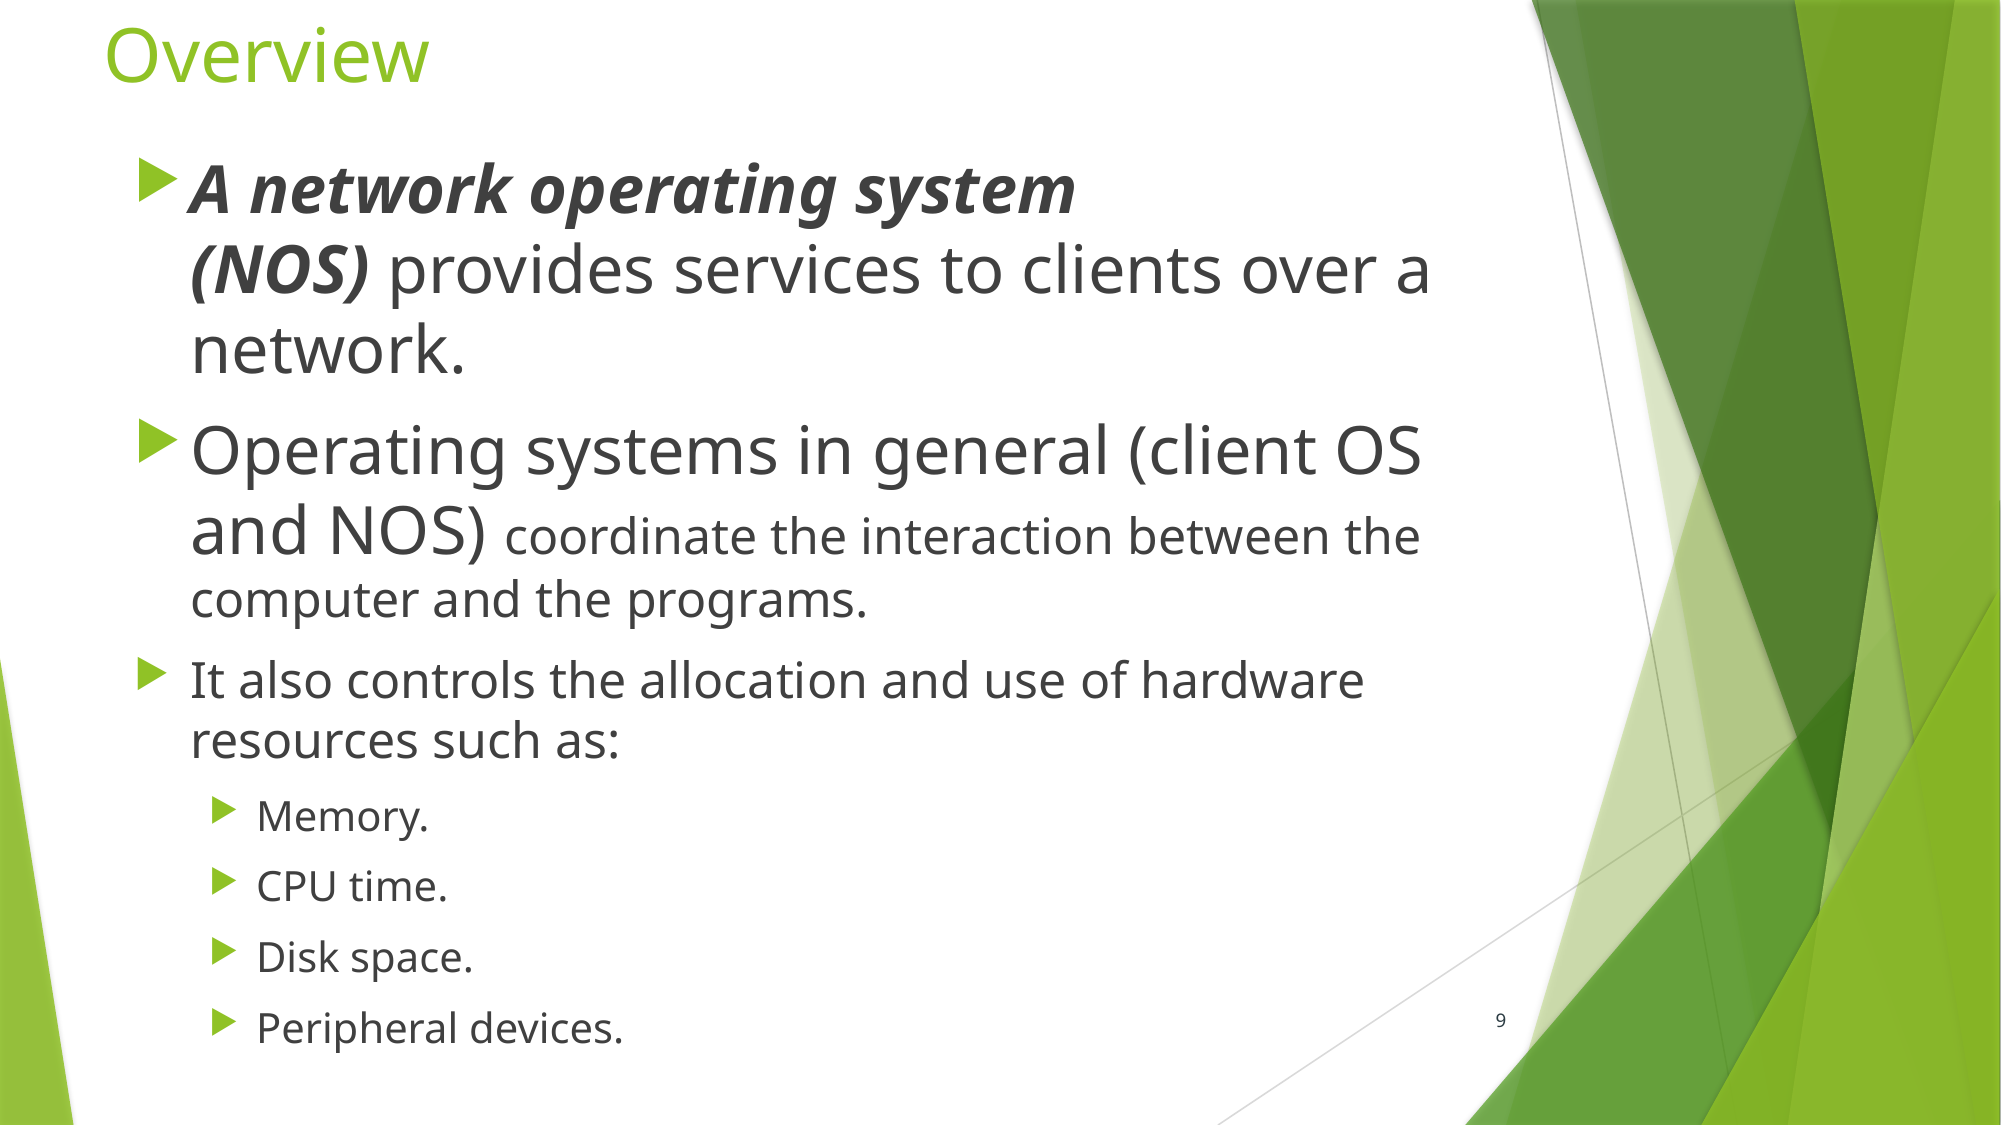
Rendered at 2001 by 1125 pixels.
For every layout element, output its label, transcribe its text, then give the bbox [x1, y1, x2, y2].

list A network operating system (NOS) provides services to clients over a network. Operating systems in general (client OS and NOS) coordinate the interaction between the computer and the programs. It also controls the allocation and use of hardware resources such as: Memory. CPU time. Disk space. Peripheral devices. [119, 139, 1470, 950]
title Overview [89, 0, 1500, 217]
slide_number 9 [1409, 991, 1522, 1051]
